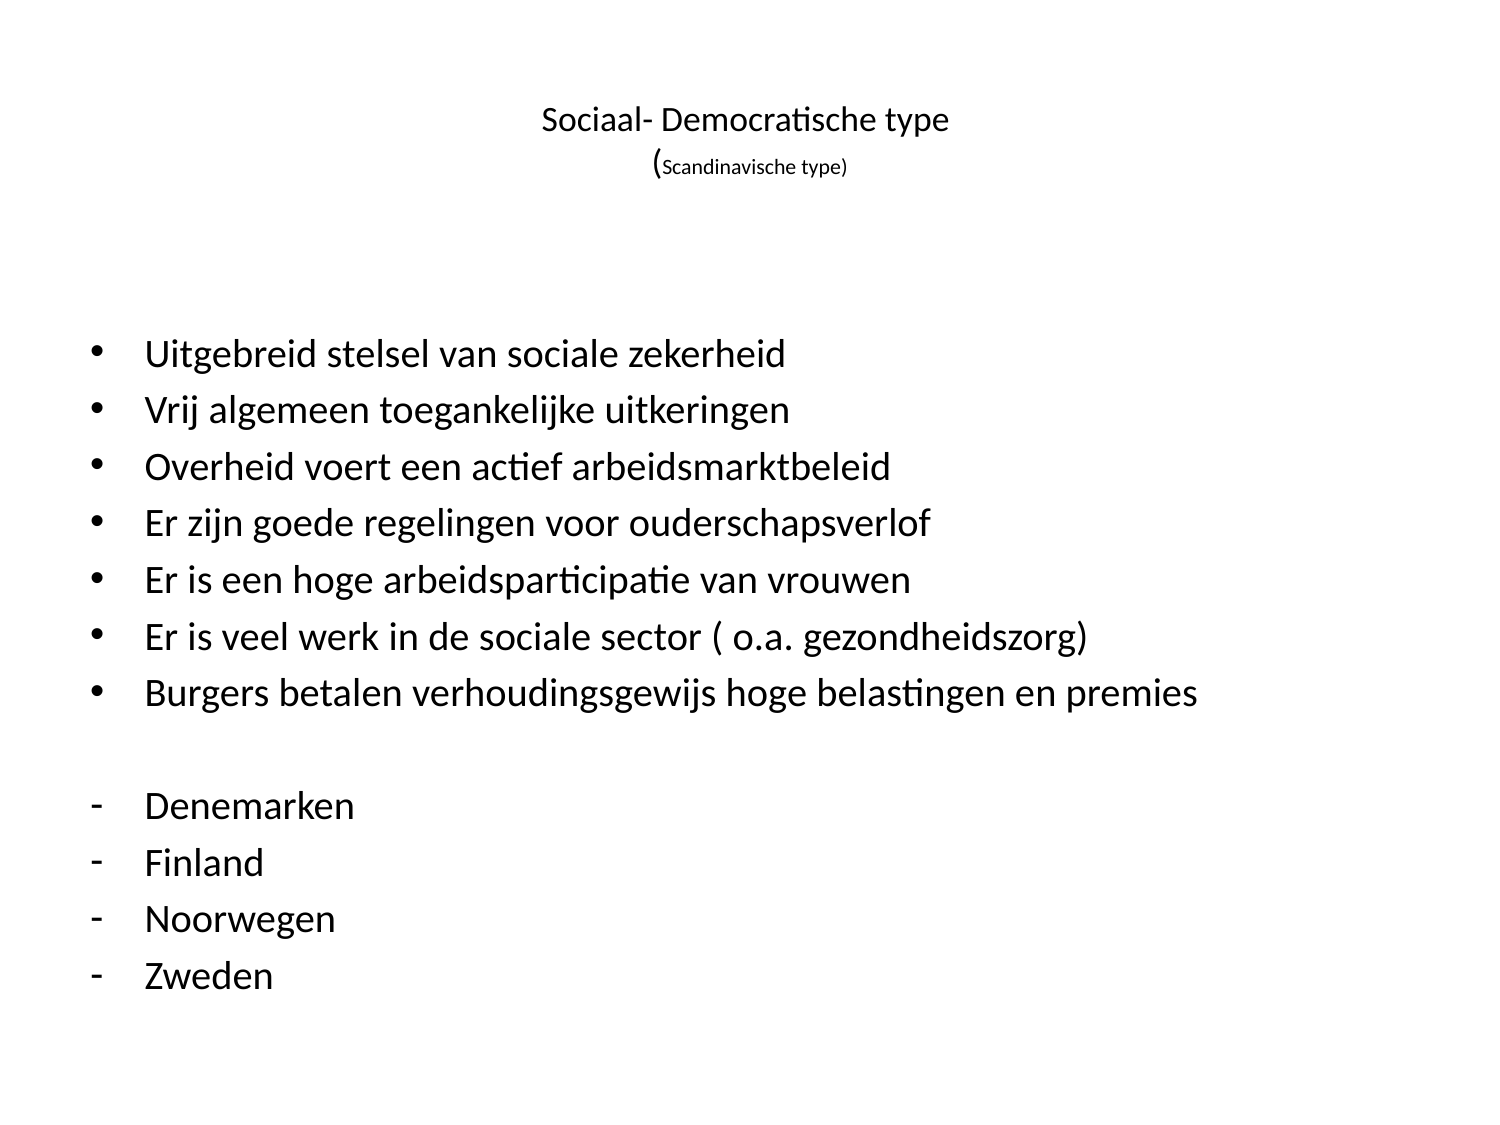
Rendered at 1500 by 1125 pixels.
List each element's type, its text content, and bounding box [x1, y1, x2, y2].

list Uitgebreid stelsel van sociale zekerheid Vrij algemeen toegankelijke uitkeringen Overheid voert een actief arbeidsmarktbeleid Er zijn goede regelingen voor ouderschapsverlof Er is een hoge arbeidsparticipatie van vrouwen Er is veel werk in de sociale sector ( o.a. gezondheidszorg) Burgers betalen verhoudingsgewijs hoge belastingen en premies Denemarken Finland Noorwegen Zweden [75, 262, 1425, 1005]
title Sociaal- Democratische type (Scandinavische type) [75, 45, 1425, 233]
